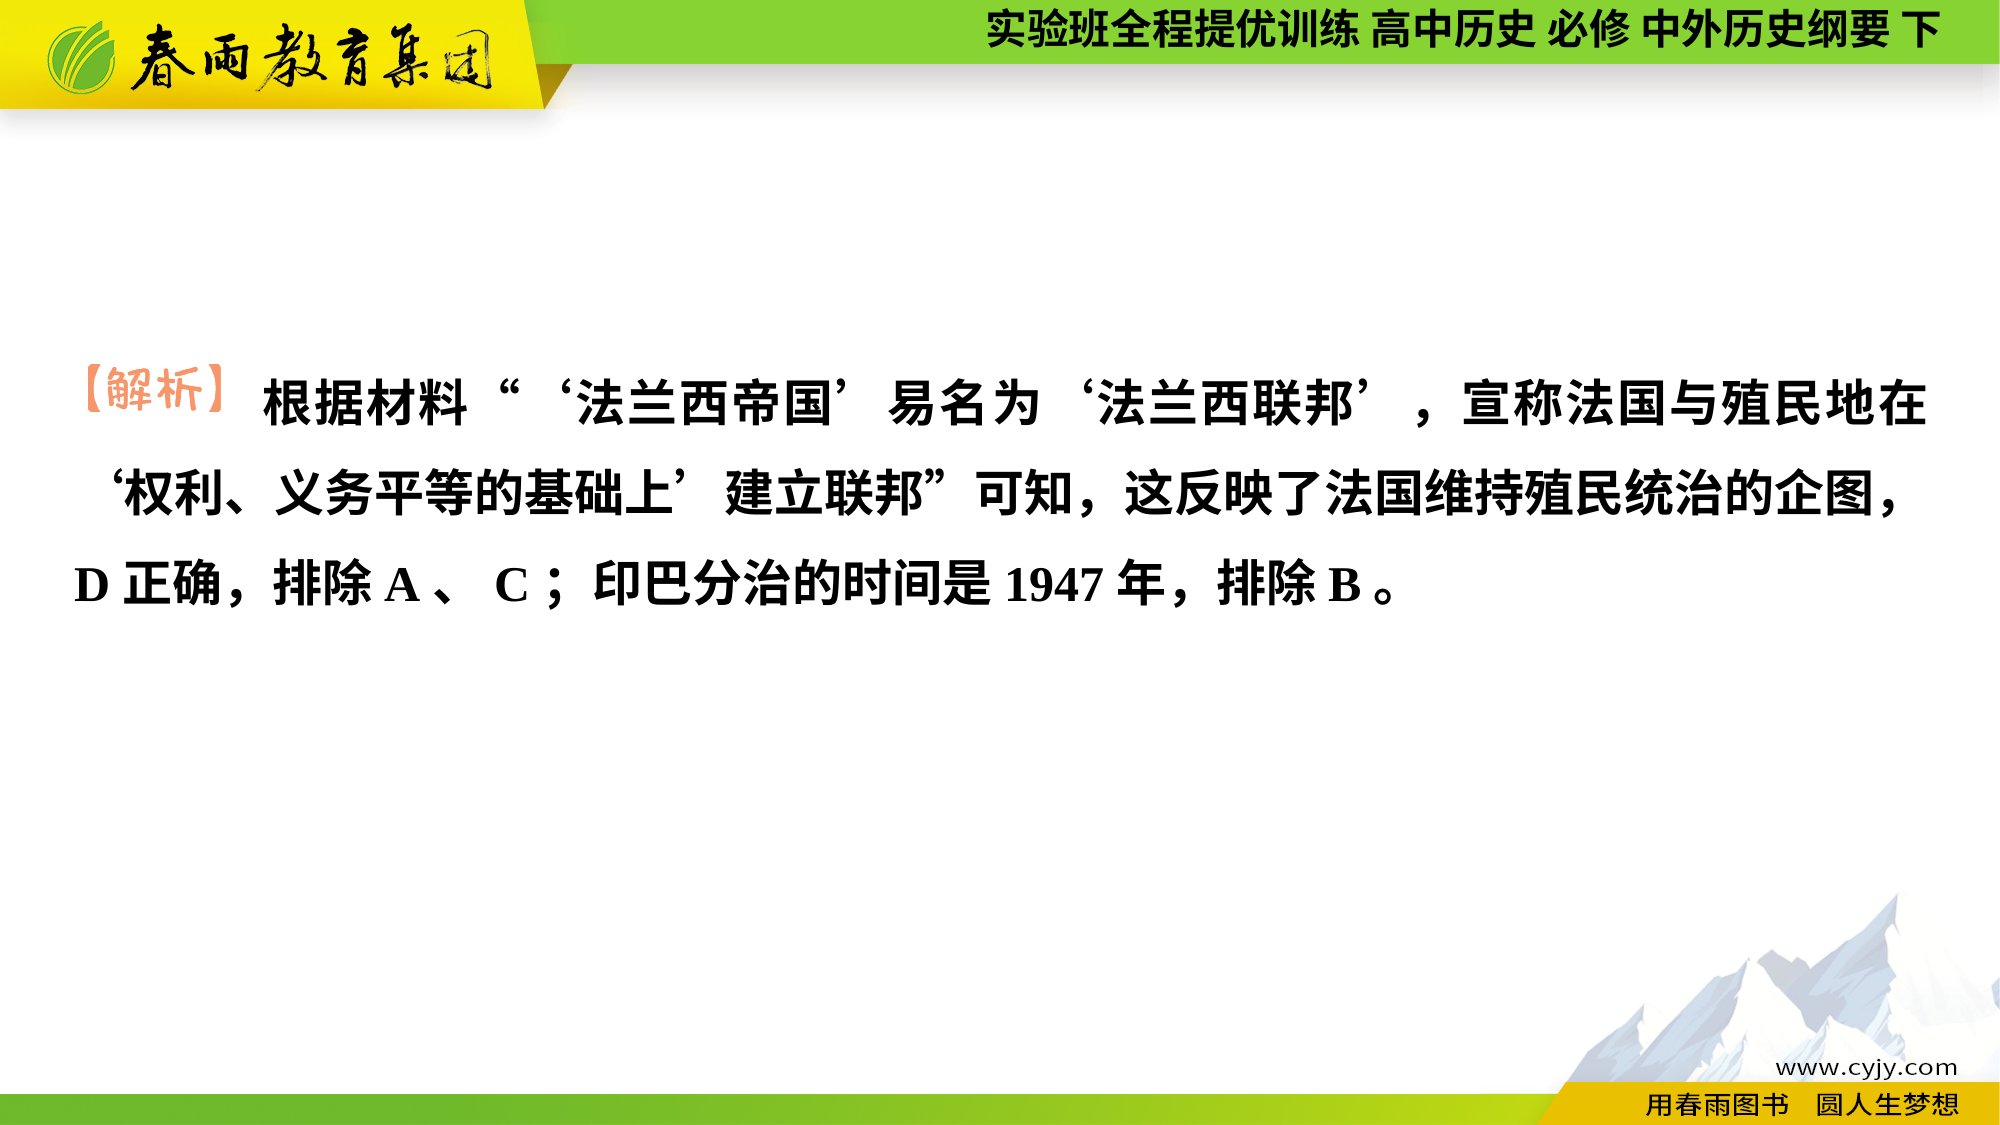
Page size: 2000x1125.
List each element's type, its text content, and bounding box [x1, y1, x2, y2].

list 根据材料“‘法兰西帝国’易名为‘法兰西联邦’，宣称法国与殖民地在‘权利、义务平等的基础上’建立联邦”可知，这反映了法国维持殖民统治的企图，D正确，排除A、C；印巴分治的时间是1947年，排除B。 [59, 333, 1944, 610]
picture [0, 0, 2000, 1125]
